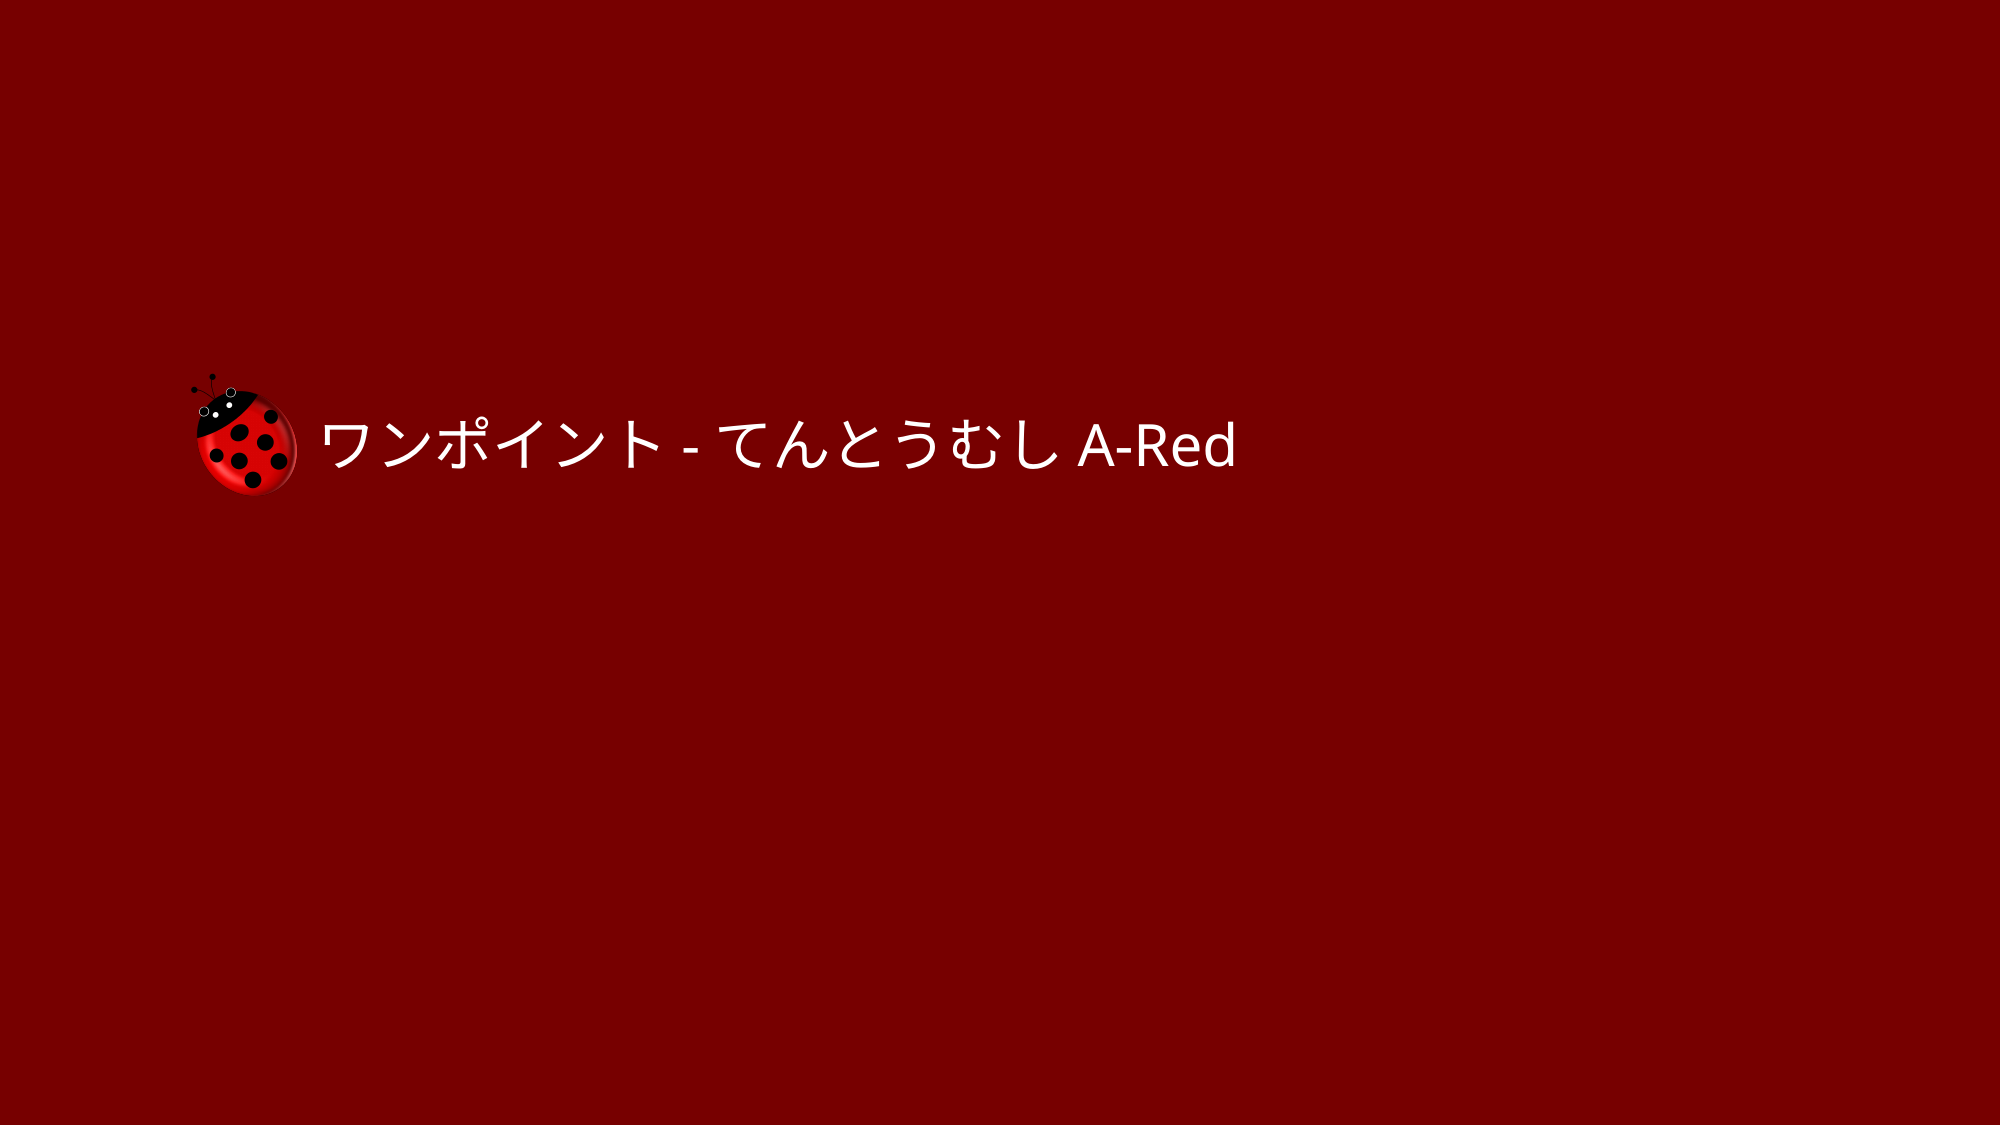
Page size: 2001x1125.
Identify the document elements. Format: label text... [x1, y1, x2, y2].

text_box ワンポイント-てんとうむしA-Red [318, 384, 1353, 502]
picture [176, 371, 318, 516]
